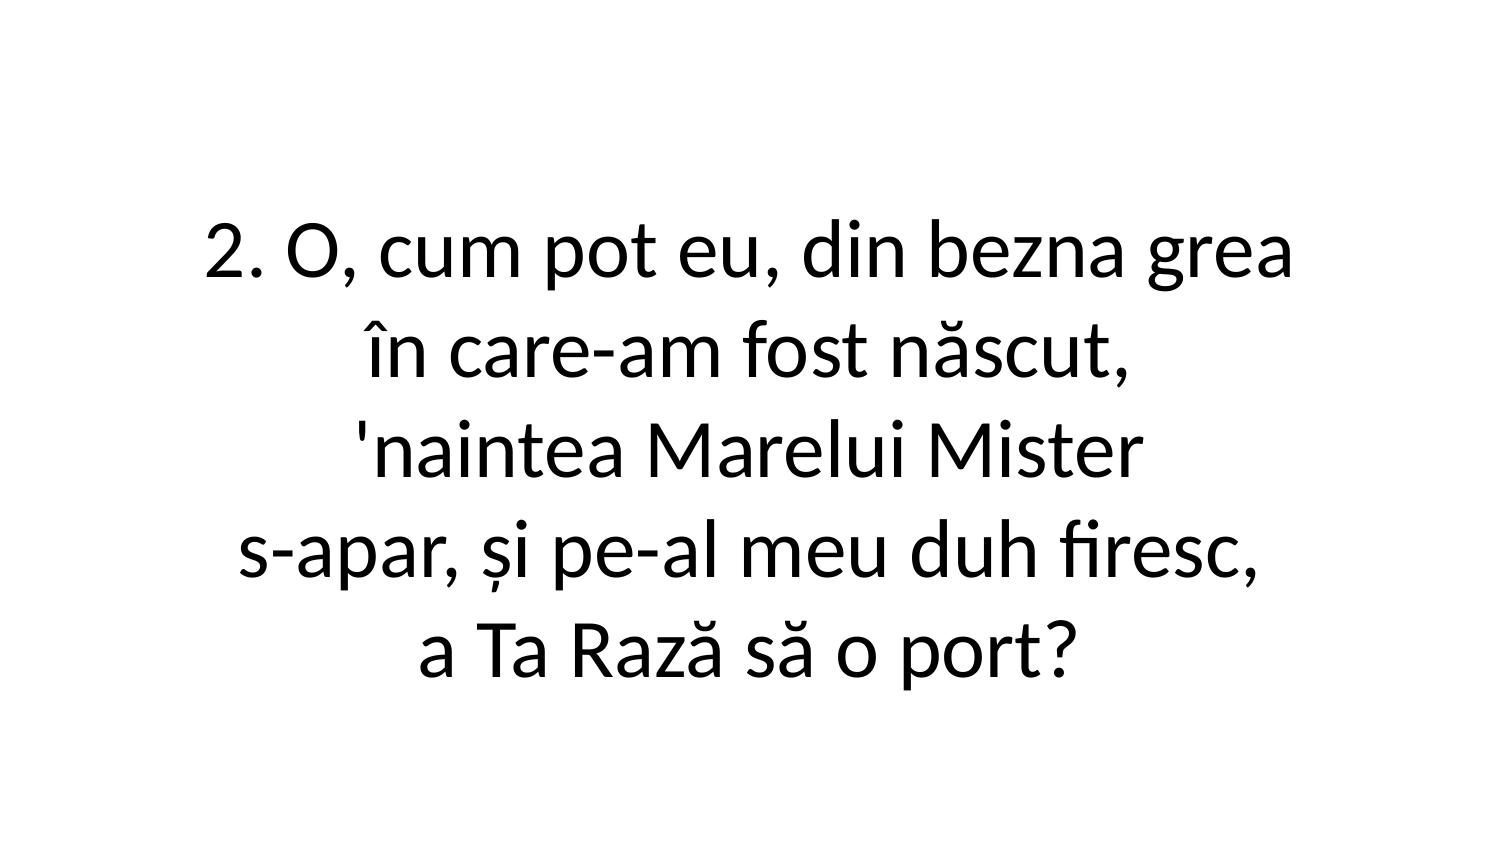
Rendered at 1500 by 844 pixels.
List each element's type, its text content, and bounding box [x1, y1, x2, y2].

text_box 2. O, cum pot eu, din bezna grea în care-am fost născut, 'naintea Marelui Mister s-apar, și pe-al meu duh firesc, a Ta Rază să o port? [189, 142, 1311, 702]
